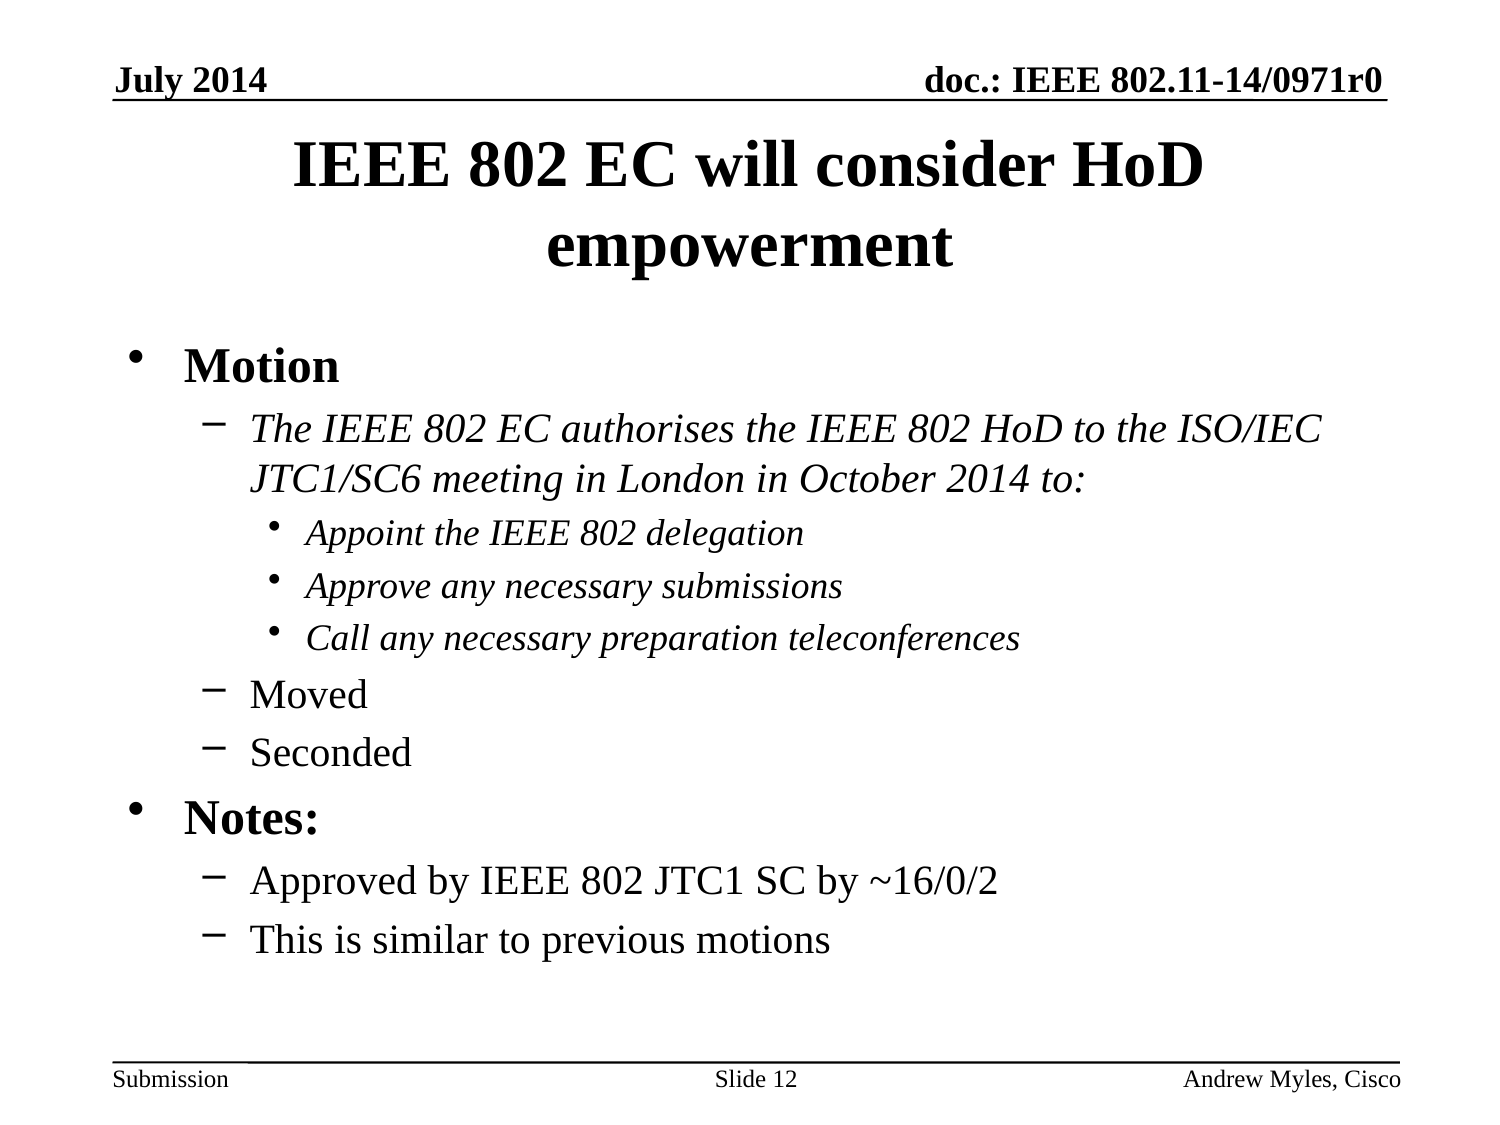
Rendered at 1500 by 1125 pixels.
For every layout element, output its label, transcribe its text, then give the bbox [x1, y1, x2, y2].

title IEEE 802 EC will consider HoD empowerment [112, 112, 1388, 288]
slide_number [114, 54, 270, 101]
footer Andrew Myles, Cisco [1169, 1061, 1402, 1093]
list Motion The IEEE 802 EC authorises the IEEE 802 HoD to the ISO/IEC JTC1/SC6 meeting in London in October 2014 to: Appoint the IEEE 802 delegation Approve any necessary submissions Call any necessary preparation teleconferences Moved Seconded Notes: Approved by IEEE 802 JTC1 SC by ~16/0/2 This is similar to previous motions [112, 324, 1388, 1001]
slide_number Slide 12 [712, 1061, 800, 1093]
